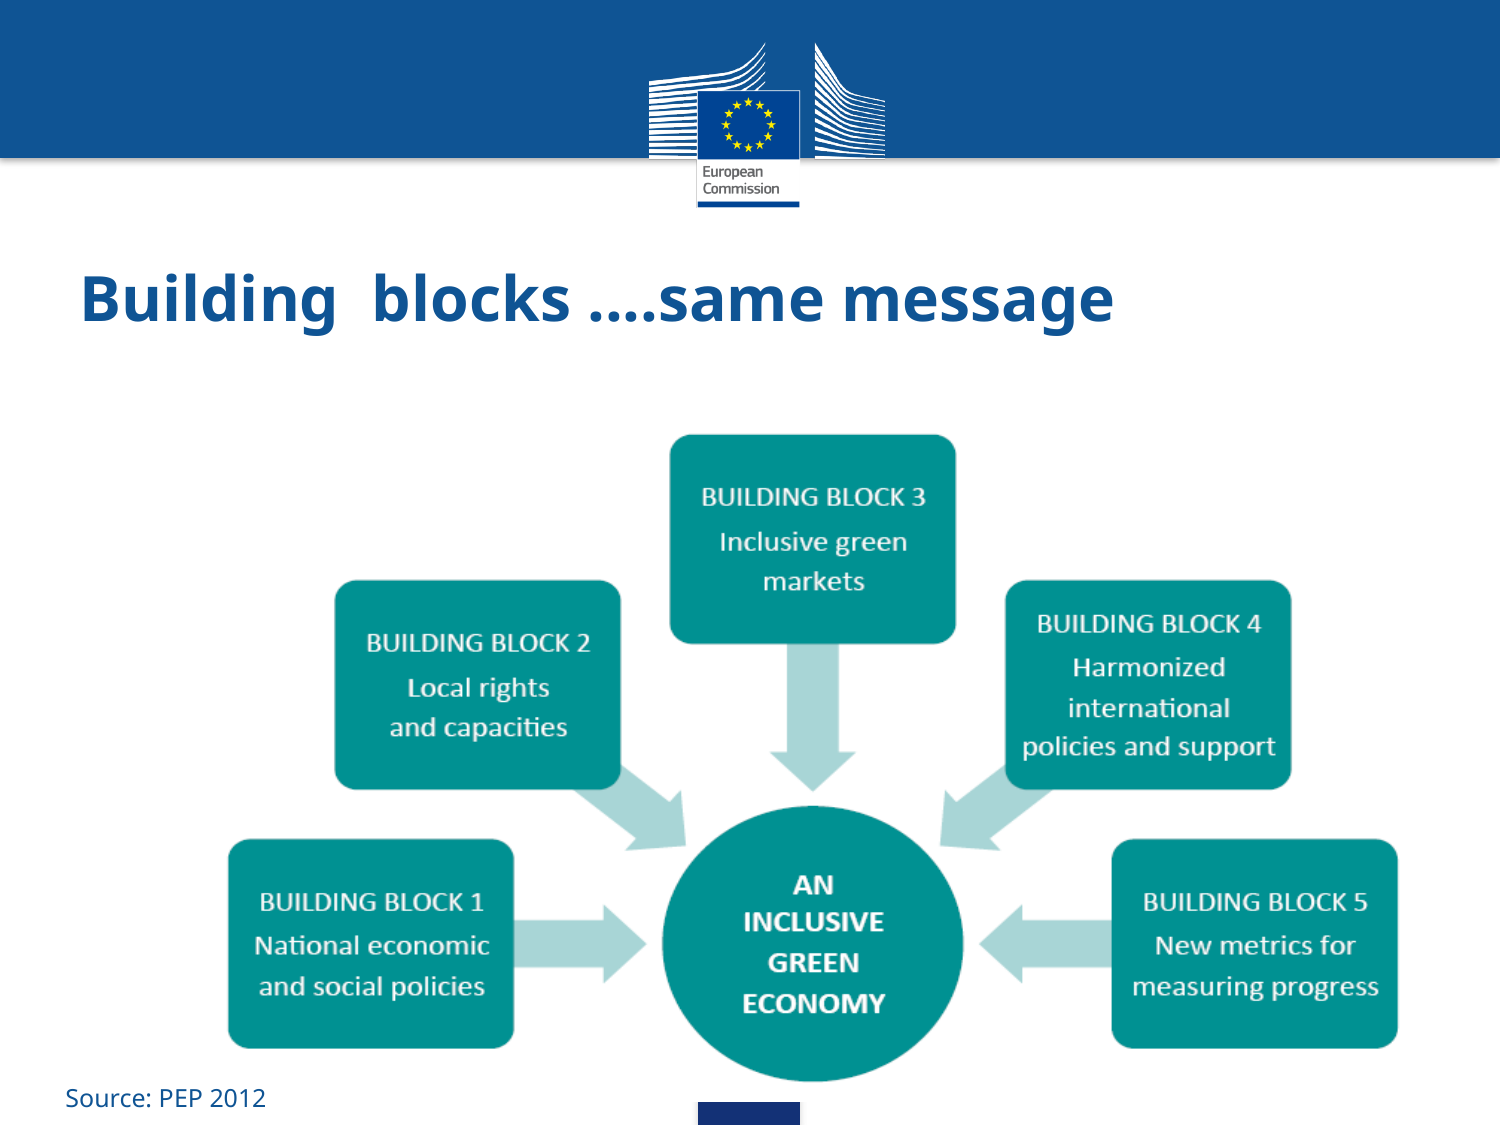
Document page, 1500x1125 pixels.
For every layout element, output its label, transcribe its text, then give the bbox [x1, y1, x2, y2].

picture [187, 390, 1451, 1102]
title Building blocks ....same message [64, 219, 1415, 374]
text_box Source: PEP 2012 [50, 1074, 282, 1120]
picture [649, 42, 885, 208]
